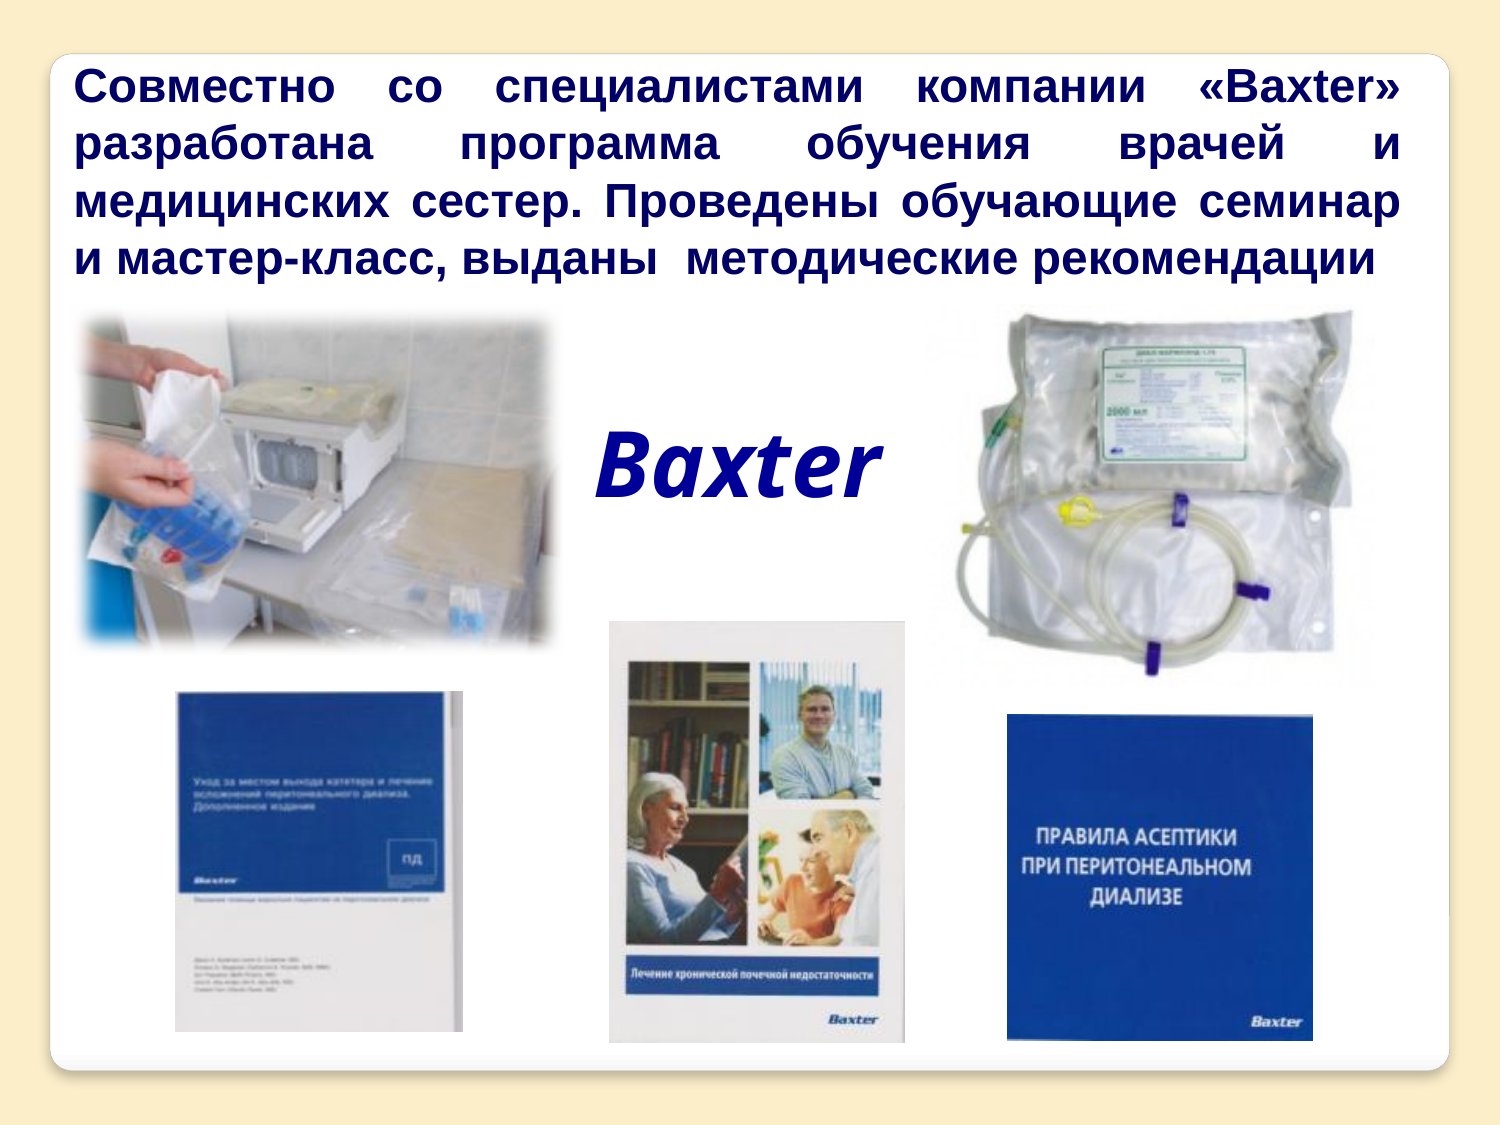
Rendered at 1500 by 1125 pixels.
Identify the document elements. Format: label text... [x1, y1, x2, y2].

picture [609, 620, 905, 1043]
picture [925, 304, 1375, 687]
picture [1007, 714, 1313, 1042]
picture [175, 691, 463, 1032]
text_box Совместно со специалистами компании «Baxter» разработана программа обучения врачей и медицинских сестер. Проведены обучающие семинар и мастер-класс, выданы методические рекомендации [58, 46, 1418, 292]
picture [70, 304, 565, 657]
text_box Baxter [579, 398, 897, 524]
